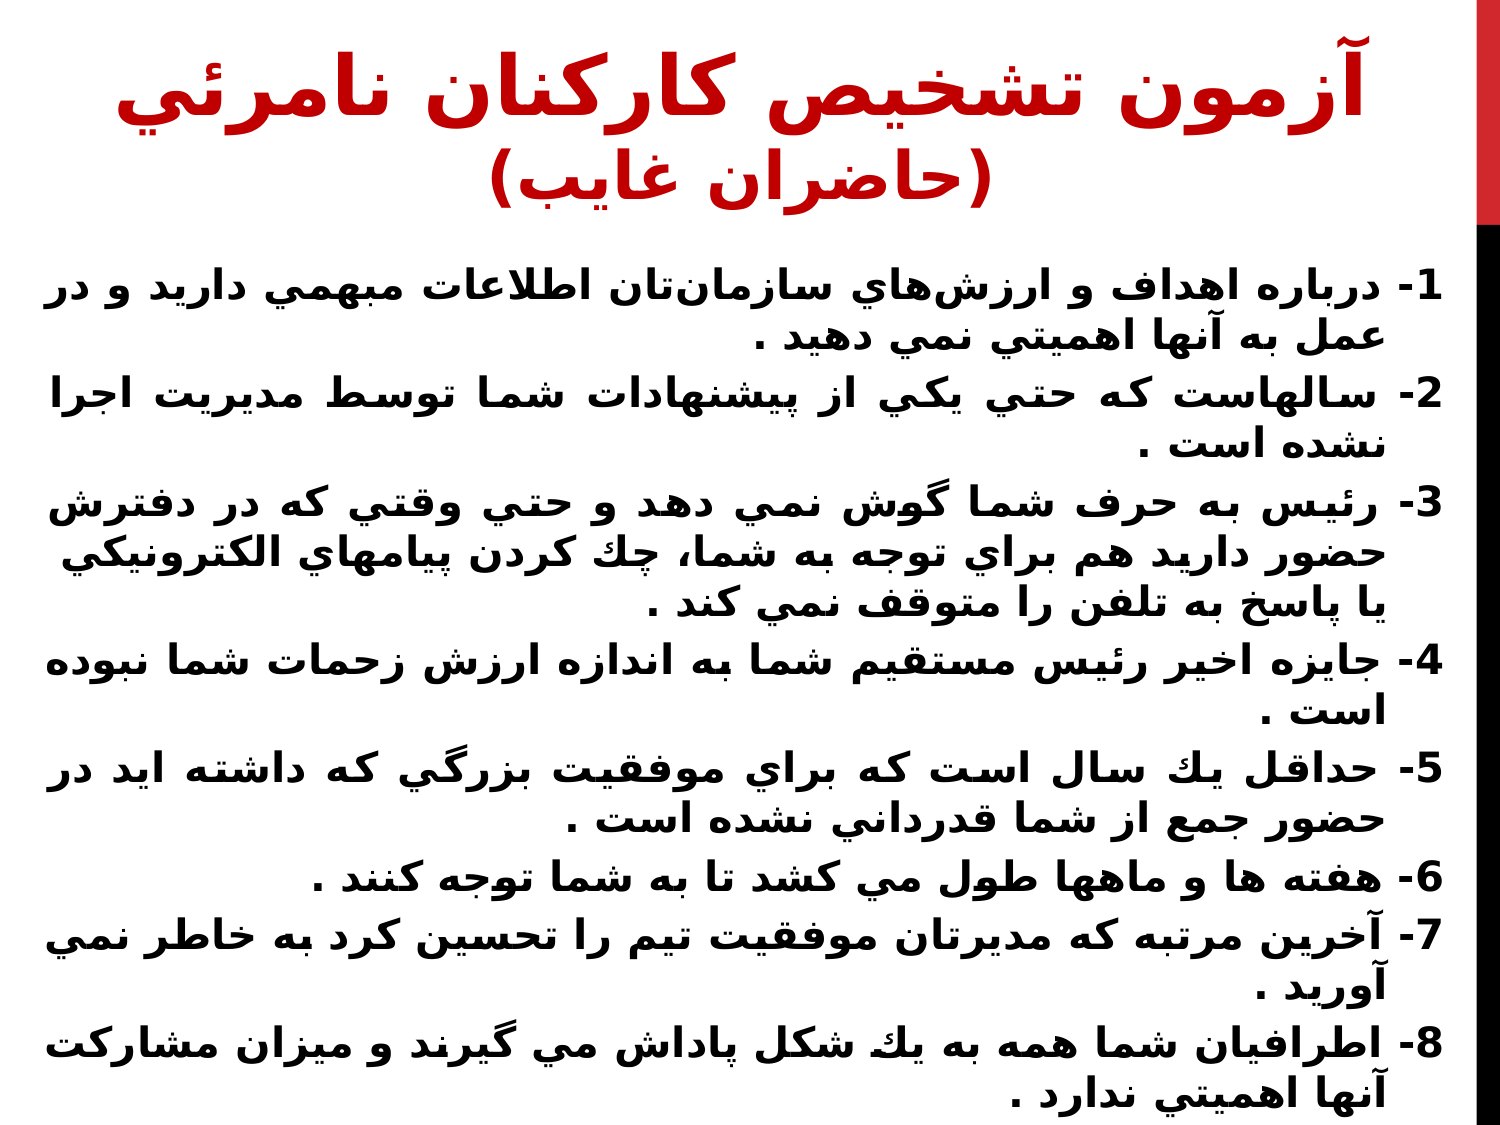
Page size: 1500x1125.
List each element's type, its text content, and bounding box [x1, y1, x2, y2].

text_box 1- درباره اهداف و ارزش‌هاي سازمان‌تان اطلاعات مبهمي داريد و در عمل به آنها اهميتي نمي دهيد . 2- سالهاست كه حتي يكي از پيشنهادات شما توسط مديريت اجرا نشده است . 3- رئيس به حرف شما گوش نمي دهد و حتي وقتي كه در دفترش حضور داريد هم براي توجه به شما، چك كردن پيامهاي الكترونيكي یا پاسخ به تلفن را متوقف نمي كند . 4- جايزه اخير رئيس مستقيم شما به اندازه ارزش زحمات شما نبوده است . 5- حداقل يك سال است كه براي موفقيت بزرگي كه داشته ايد در حضور جمع از شما قدرداني نشده است . 6- هفته ها و ماهها طول مي كشد تا به شما توجه كنند . 7- آخرين مرتبه كه مديرتان موفقيت تيم را تحسين كرد به خاطر نمي آوريد . 8- اطرافيان شما همه به يك شكل پاداش مي گيرند و ميزان مشاركت آنها اهميتي ندارد . 9- هرگز به دوستان خود پيشنهاد نمي كنيد كه در سازمان شما كار كنند . 10- هر روز ساعت 5 بعداز ظهر در مسير بازگشت به خانه هستيد . [29, 250, 1460, 1083]
text_box آزمون تشخيص كاركنان نامرئي (حاضران غايب) [35, 35, 1447, 220]
